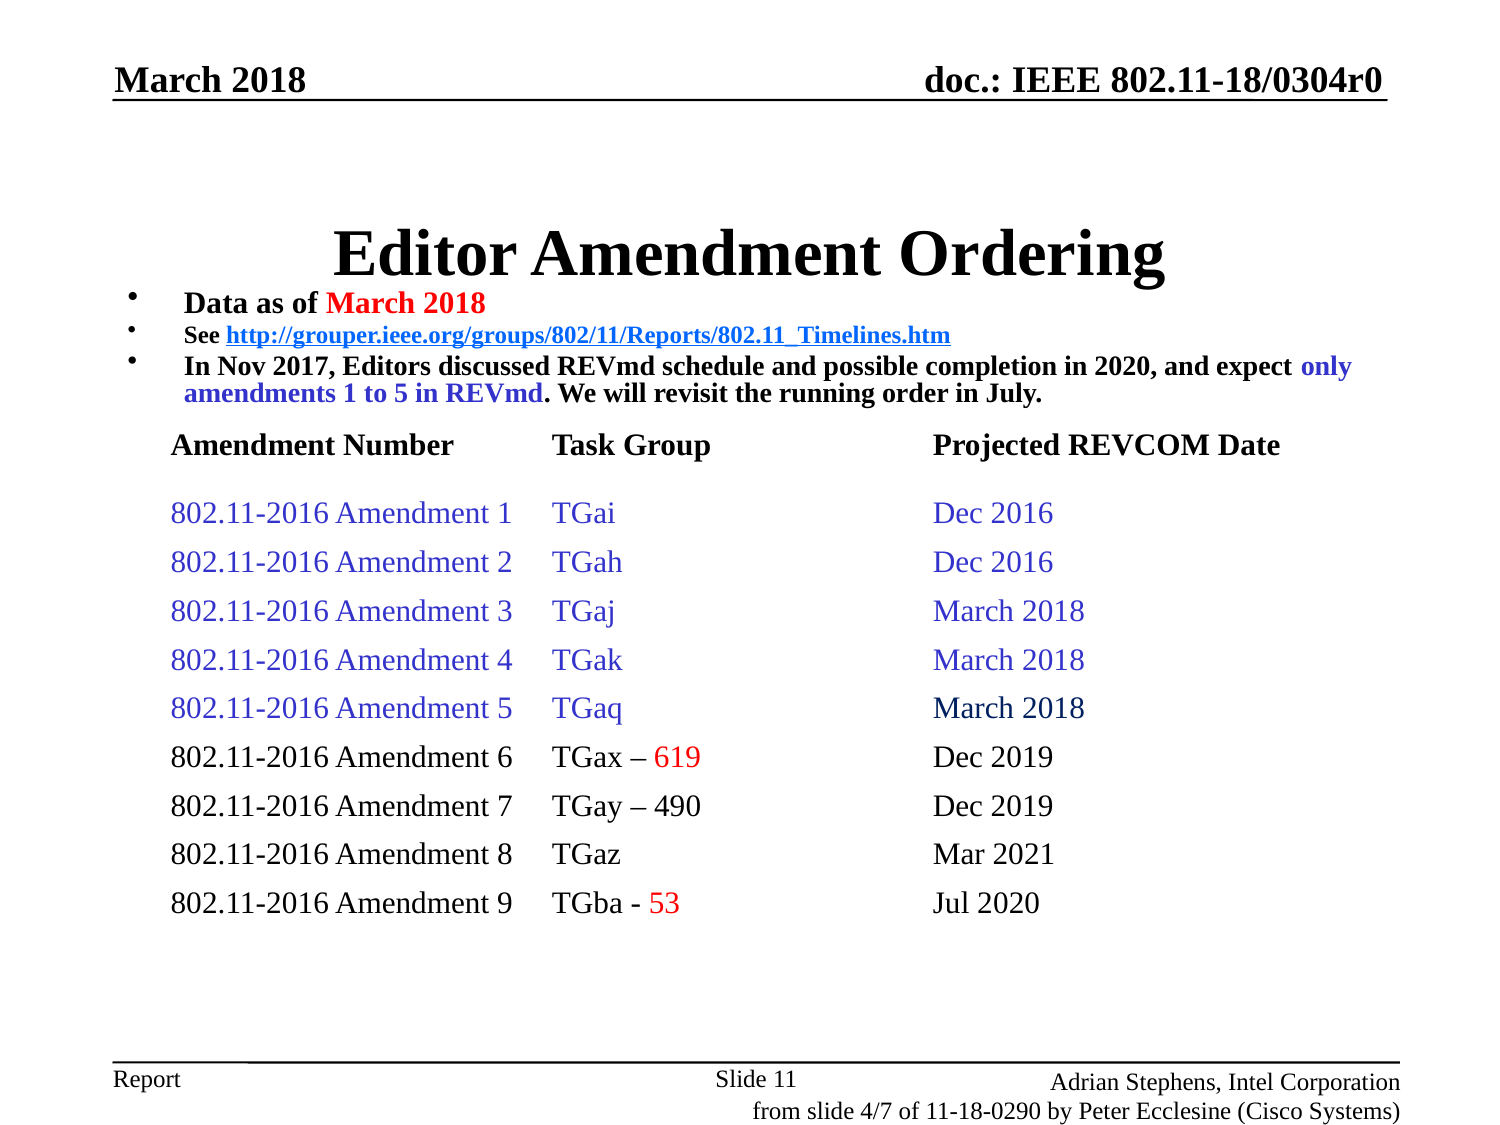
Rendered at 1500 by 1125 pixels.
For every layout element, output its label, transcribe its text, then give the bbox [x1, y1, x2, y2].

table_cell March 2018 [923, 638, 1302, 685]
table_cell March 2018 [923, 686, 1302, 733]
table_cell Dec 2019 [923, 735, 1302, 782]
table_cell Jul 2020 [923, 881, 1302, 928]
table_cell 802.11-2016 Amendment 6 [160, 735, 540, 782]
table_cell 802.11-2016 Amendment 3 [160, 589, 540, 636]
table_cell Dec 2016 [923, 540, 1302, 587]
table_cell 802.11-2016 Amendment 8 [160, 833, 540, 880]
footer Adrian Stephens, Intel Corporation [878, 1064, 1402, 1087]
table_cell Dec 2016 [923, 493, 1302, 539]
table_cell March 2018 [923, 589, 1302, 636]
table_cell Mar 2021 [923, 833, 1302, 880]
table_cell TGaj [541, 589, 921, 636]
table_header Amendment Number [160, 423, 540, 488]
table_header Projected REVCOM Date [923, 423, 1302, 488]
list Data as of March 2018 See http://grouper.ieee.org/groups/802/11/Reports/802.11_Timelines.htm In Nov 2017, Editors discussed REVmd schedule and possible completion in 2020, and expect only amendments 1 to 5 in REVmd. We will revisit the running order in July. [112, 281, 1388, 938]
table_cell TGba - 53 [541, 881, 921, 928]
table_cell TGax – 619 [541, 735, 921, 782]
table_cell 802.11-2016 Amendment 5 [160, 686, 540, 733]
table_cell 802.11-2016 Amendment 1 [160, 493, 540, 539]
table_cell TGai [541, 493, 921, 539]
table_cell 802.11-2016 Amendment 9 [160, 881, 540, 928]
table_cell 802.11-2016 Amendment 2 [160, 540, 540, 587]
table_cell TGak [541, 638, 921, 685]
table_cell 802.11-2016 Amendment 7 [160, 784, 540, 831]
table_cell TGah [541, 540, 921, 587]
table_cell TGaz [541, 833, 921, 880]
table_cell 802.11-2016 Amendment 4 [160, 638, 540, 685]
table_cell TGay – 490 [541, 784, 921, 831]
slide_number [114, 54, 374, 101]
table_cell Dec 2019 [923, 784, 1302, 831]
slide_number Slide 11 [711, 1061, 801, 1093]
table_header Task Group [541, 423, 921, 488]
title Editor Amendment Ordering [112, 224, 1388, 272]
table_cell TGaq [541, 686, 921, 733]
text_box from slide 4/7 of 11-18-0290 by Peter Ecclesine (Cisco Systems) [343, 1087, 1417, 1125]
